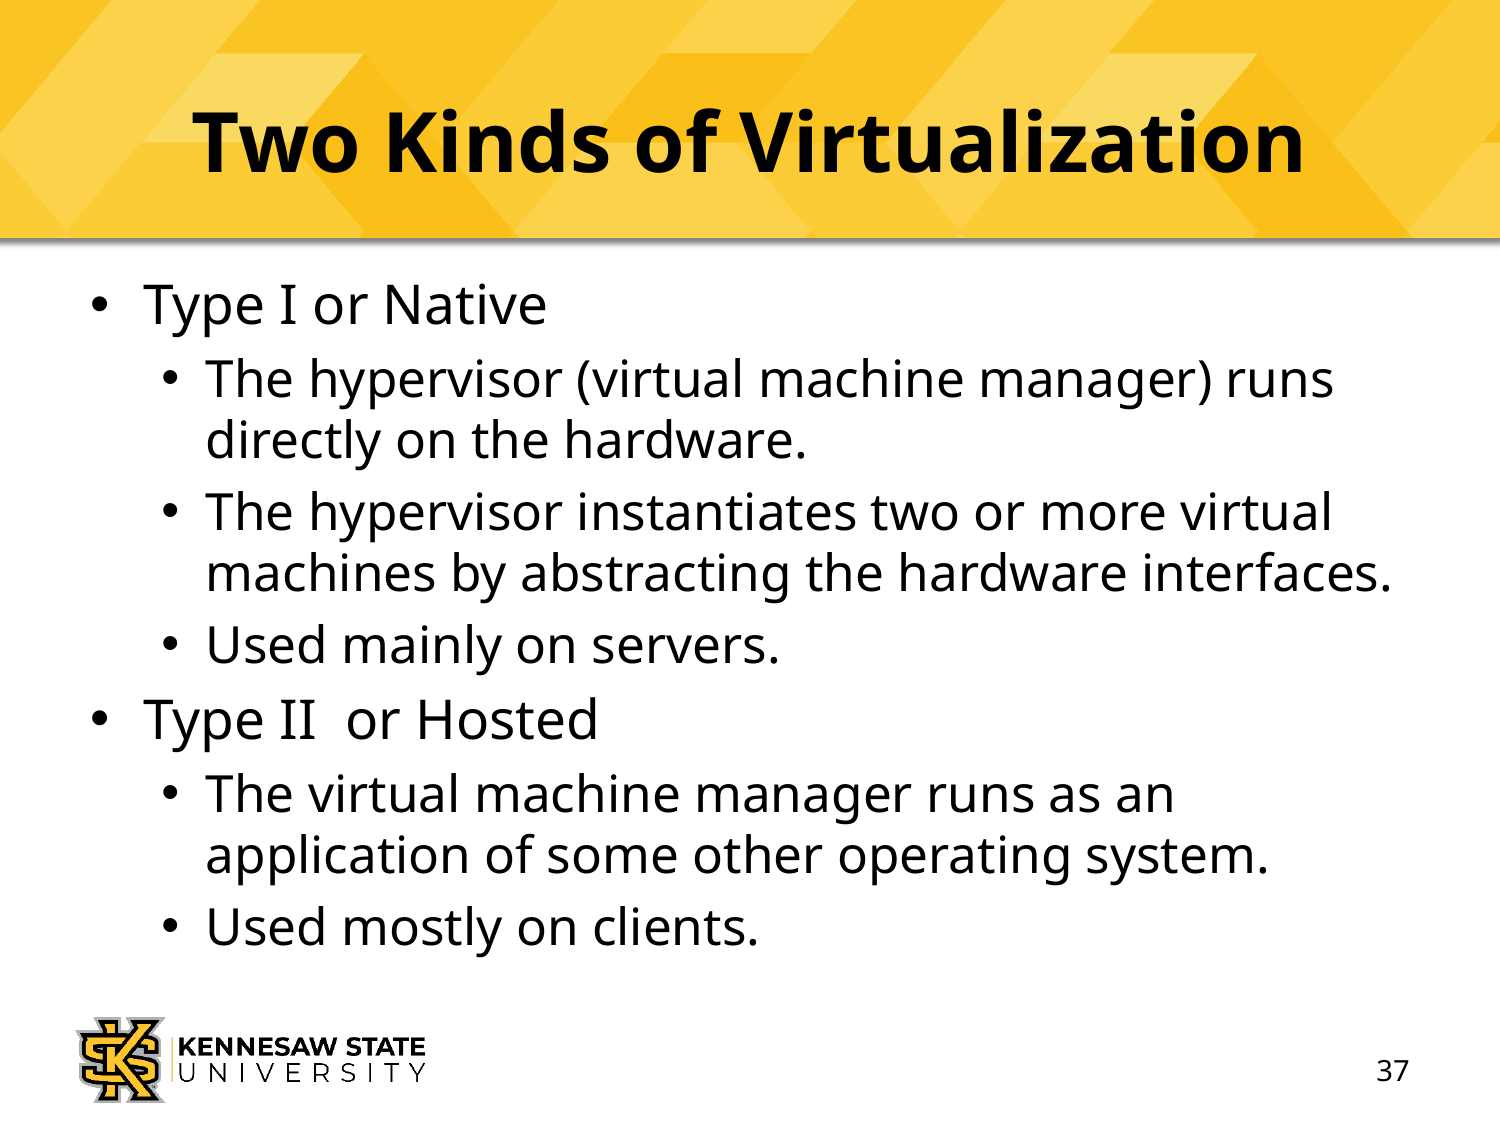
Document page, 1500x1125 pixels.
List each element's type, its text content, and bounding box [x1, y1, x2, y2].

list Type I or Native The hypervisor (virtual machine manager) runs directly on the hardware. The hypervisor instantiates two or more virtual machines by abstracting the hardware interfaces. Used mainly on servers. Type II or Hosted The virtual machine manager runs as an application of some other operating system. Used mostly on clients. [75, 262, 1425, 1005]
slide_number 37 [1074, 1042, 1425, 1103]
picture [0, 0, 1500, 251]
title Two Kinds of Virtualization [75, 45, 1425, 233]
picture [75, 1017, 425, 1103]
